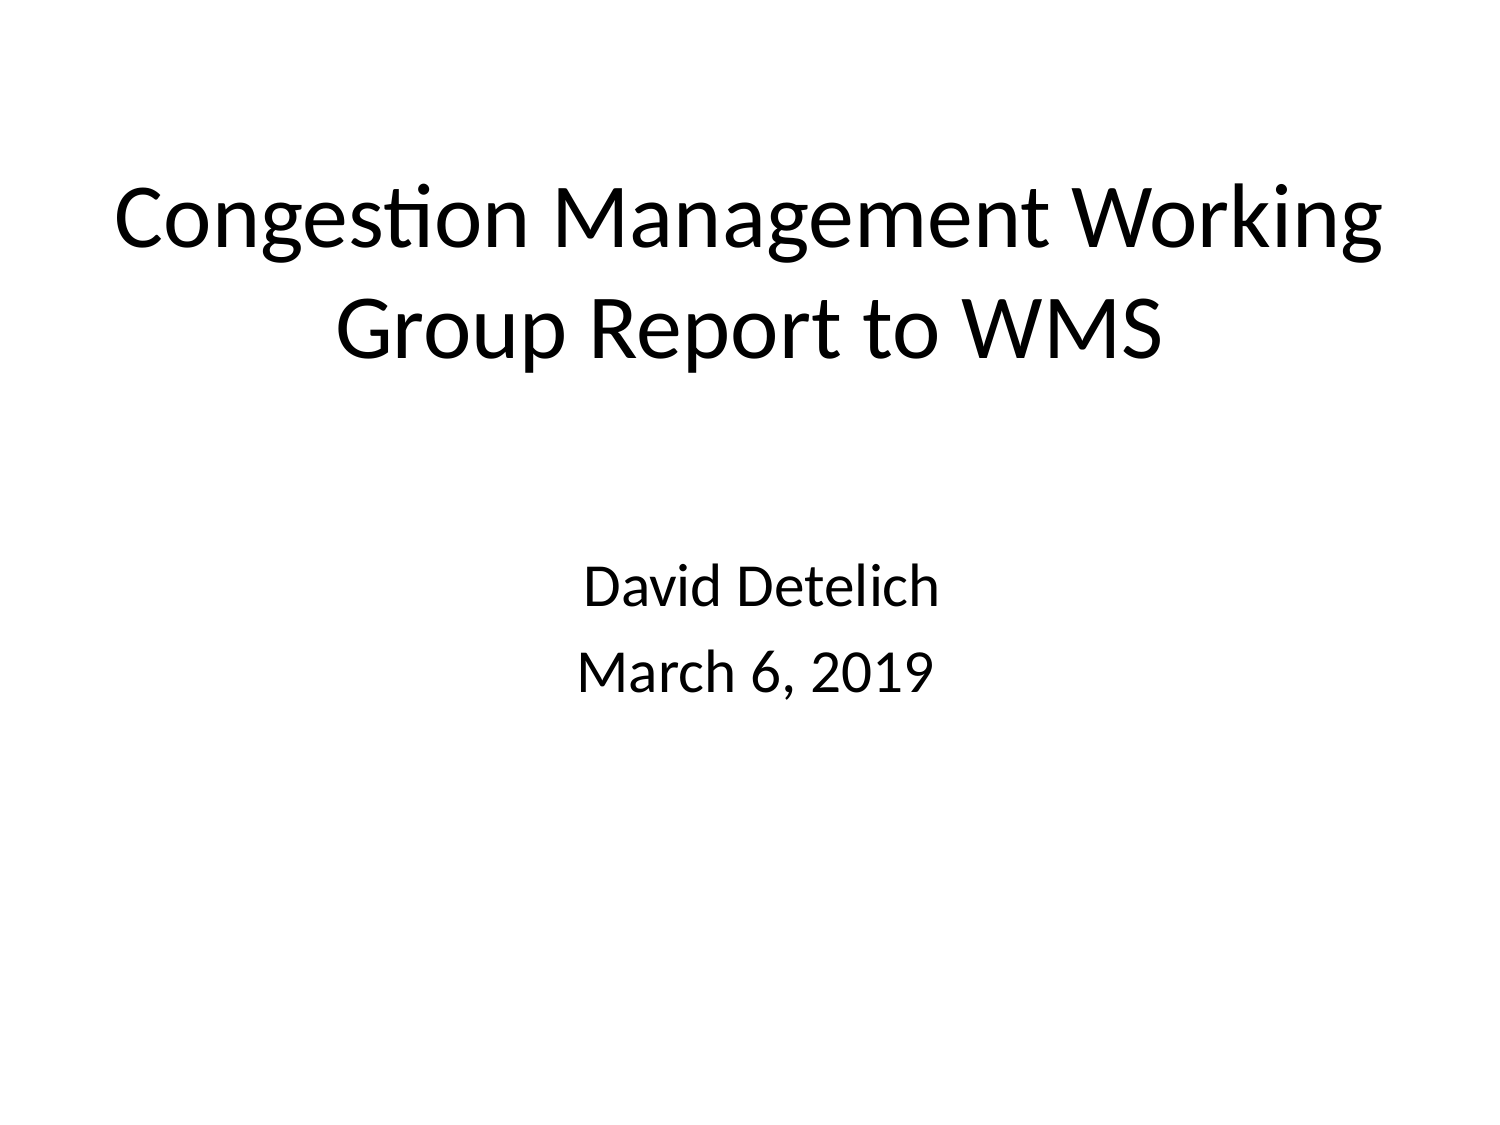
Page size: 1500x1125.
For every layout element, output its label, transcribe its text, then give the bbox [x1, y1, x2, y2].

title Congestion Management Working Group Report to WMS [75, 45, 1425, 488]
list David Detelich March 6, 2019 [99, 537, 1425, 713]
